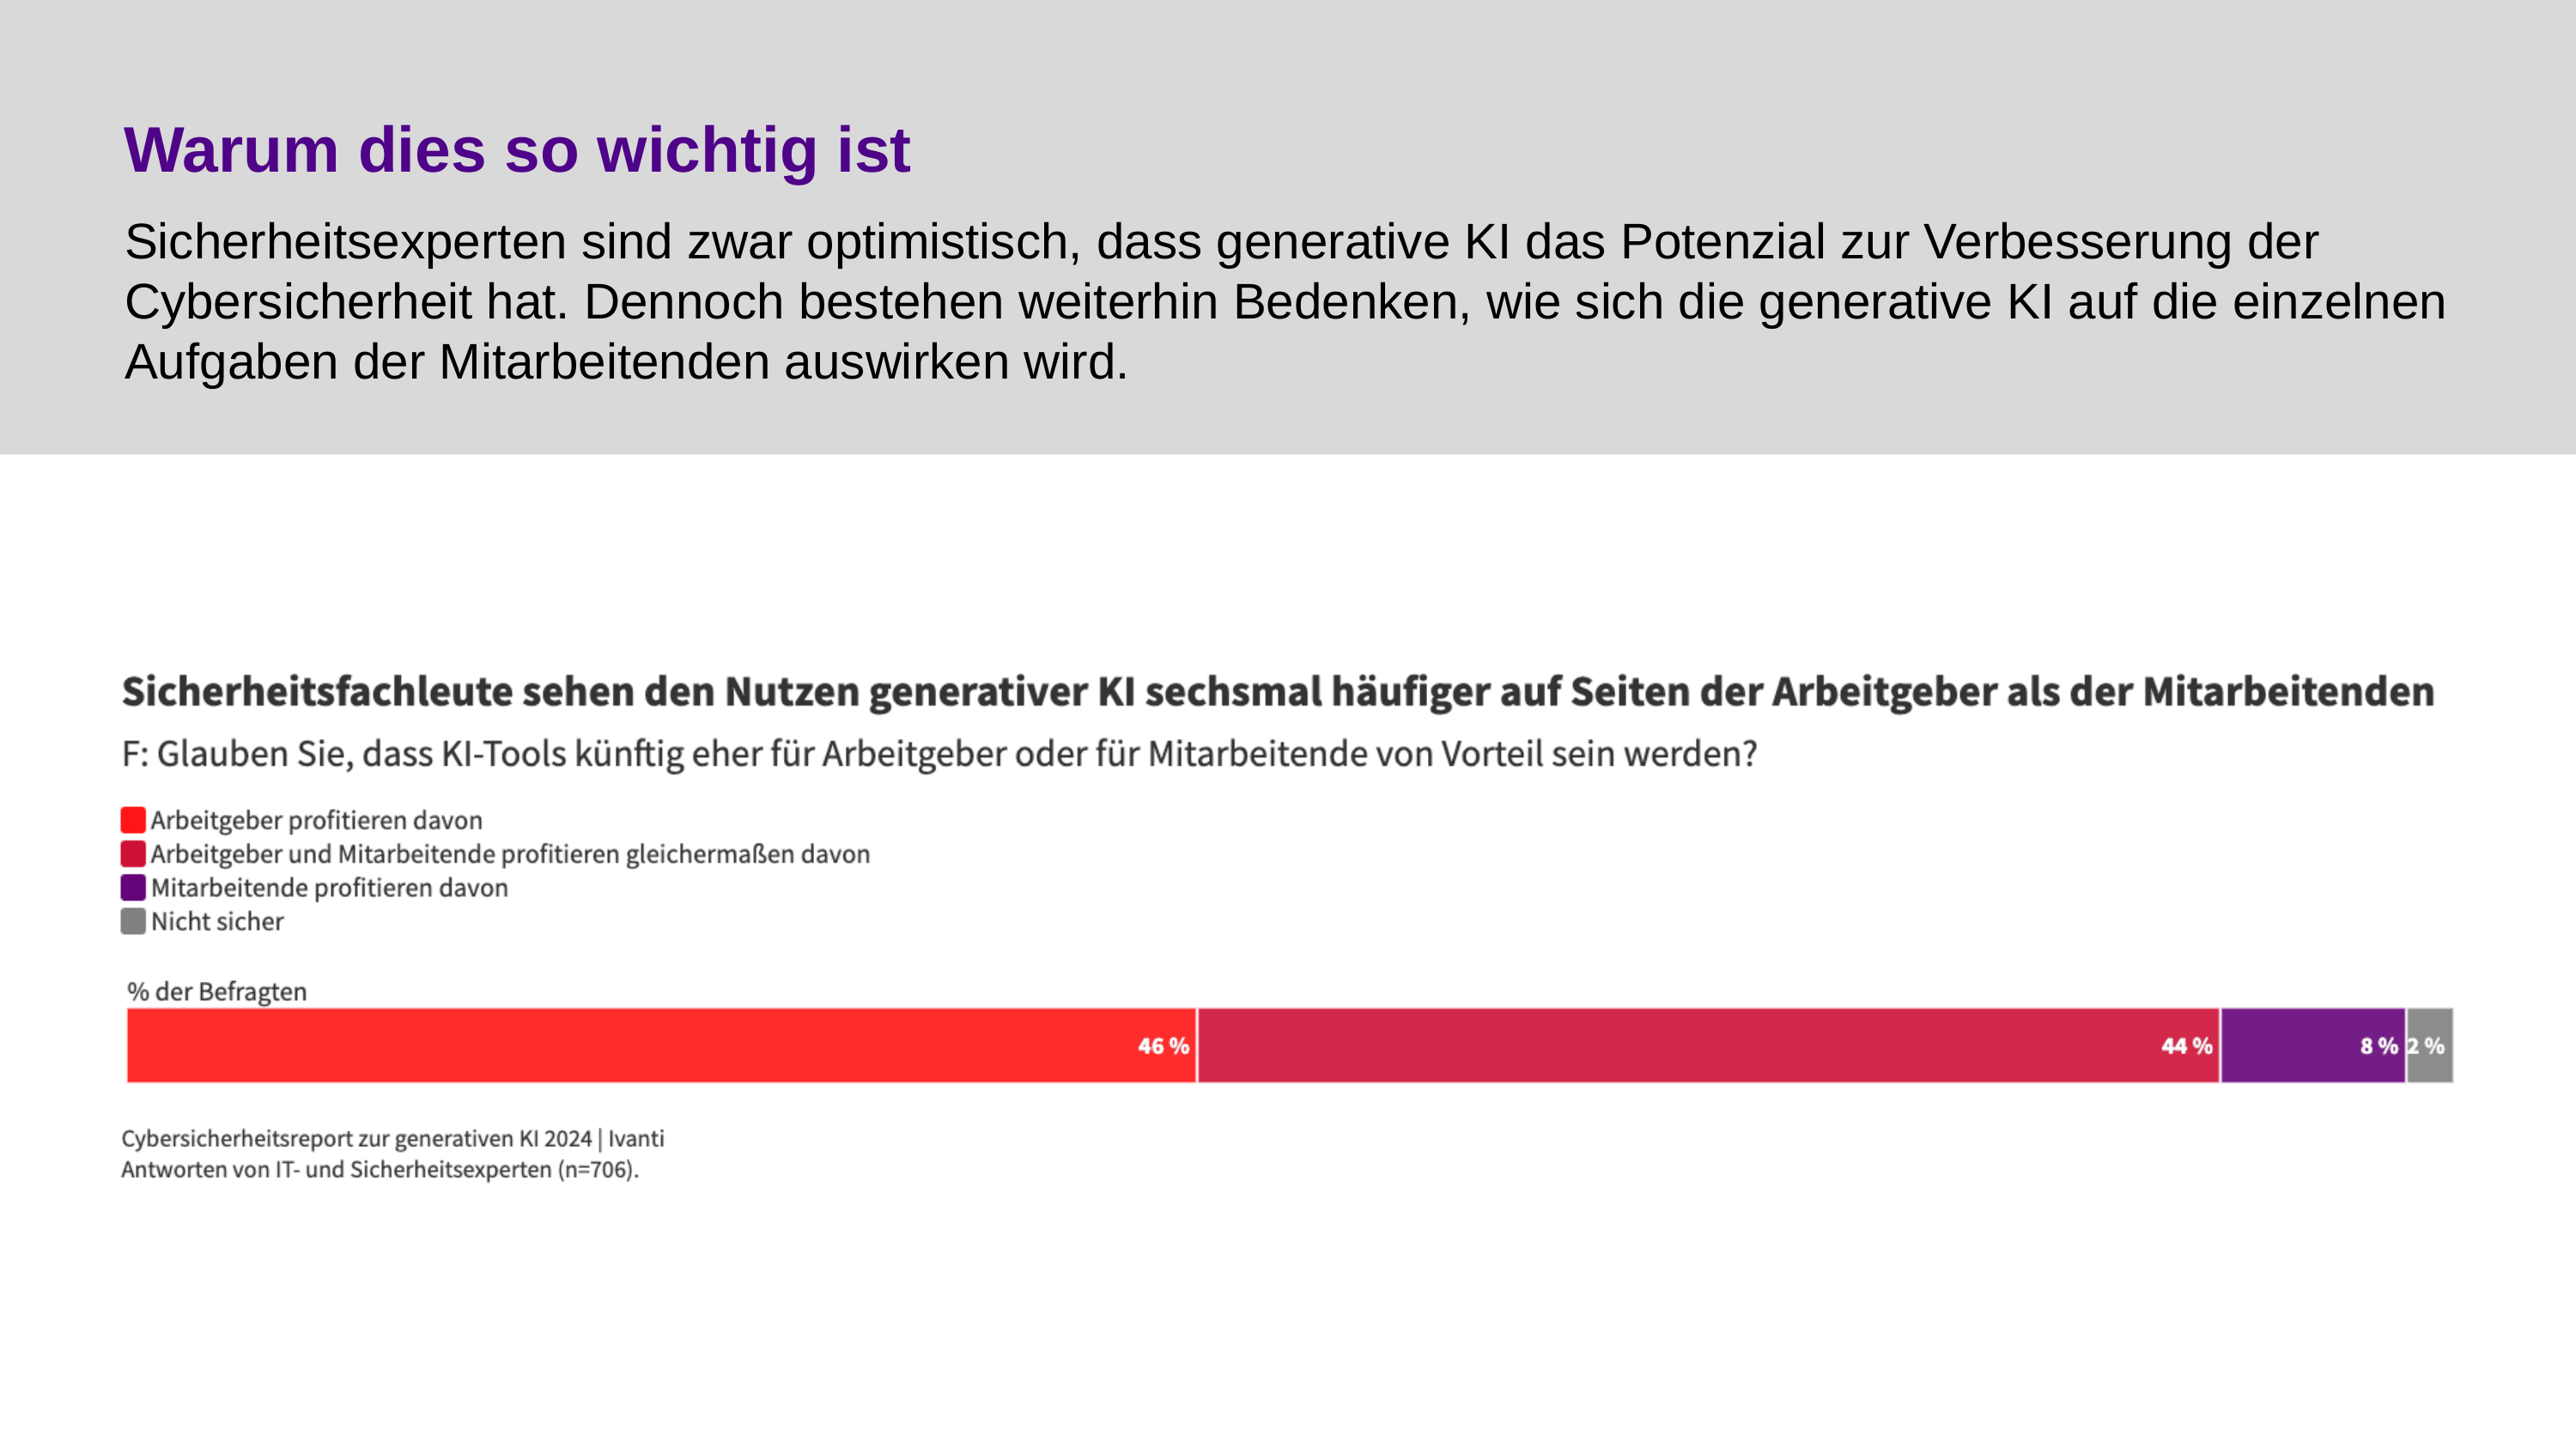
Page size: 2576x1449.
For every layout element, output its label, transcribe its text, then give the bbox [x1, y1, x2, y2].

picture [101, 646, 2481, 1204]
text_box Sicherheitsexperten sind zwar optimistisch, dass generative KI das Potenzial zur Verbesserung der Cybersicherheit hat. Dennoch bestehen weiterhin Bedenken, wie sich die generative KI auf die einzelnen Aufgaben der Mitarbeitenden auswirken wird. [125, 209, 2533, 435]
text_box Warum dies so wichtig ist [125, 107, 985, 209]
text_box [0, 0, 2576, 456]
